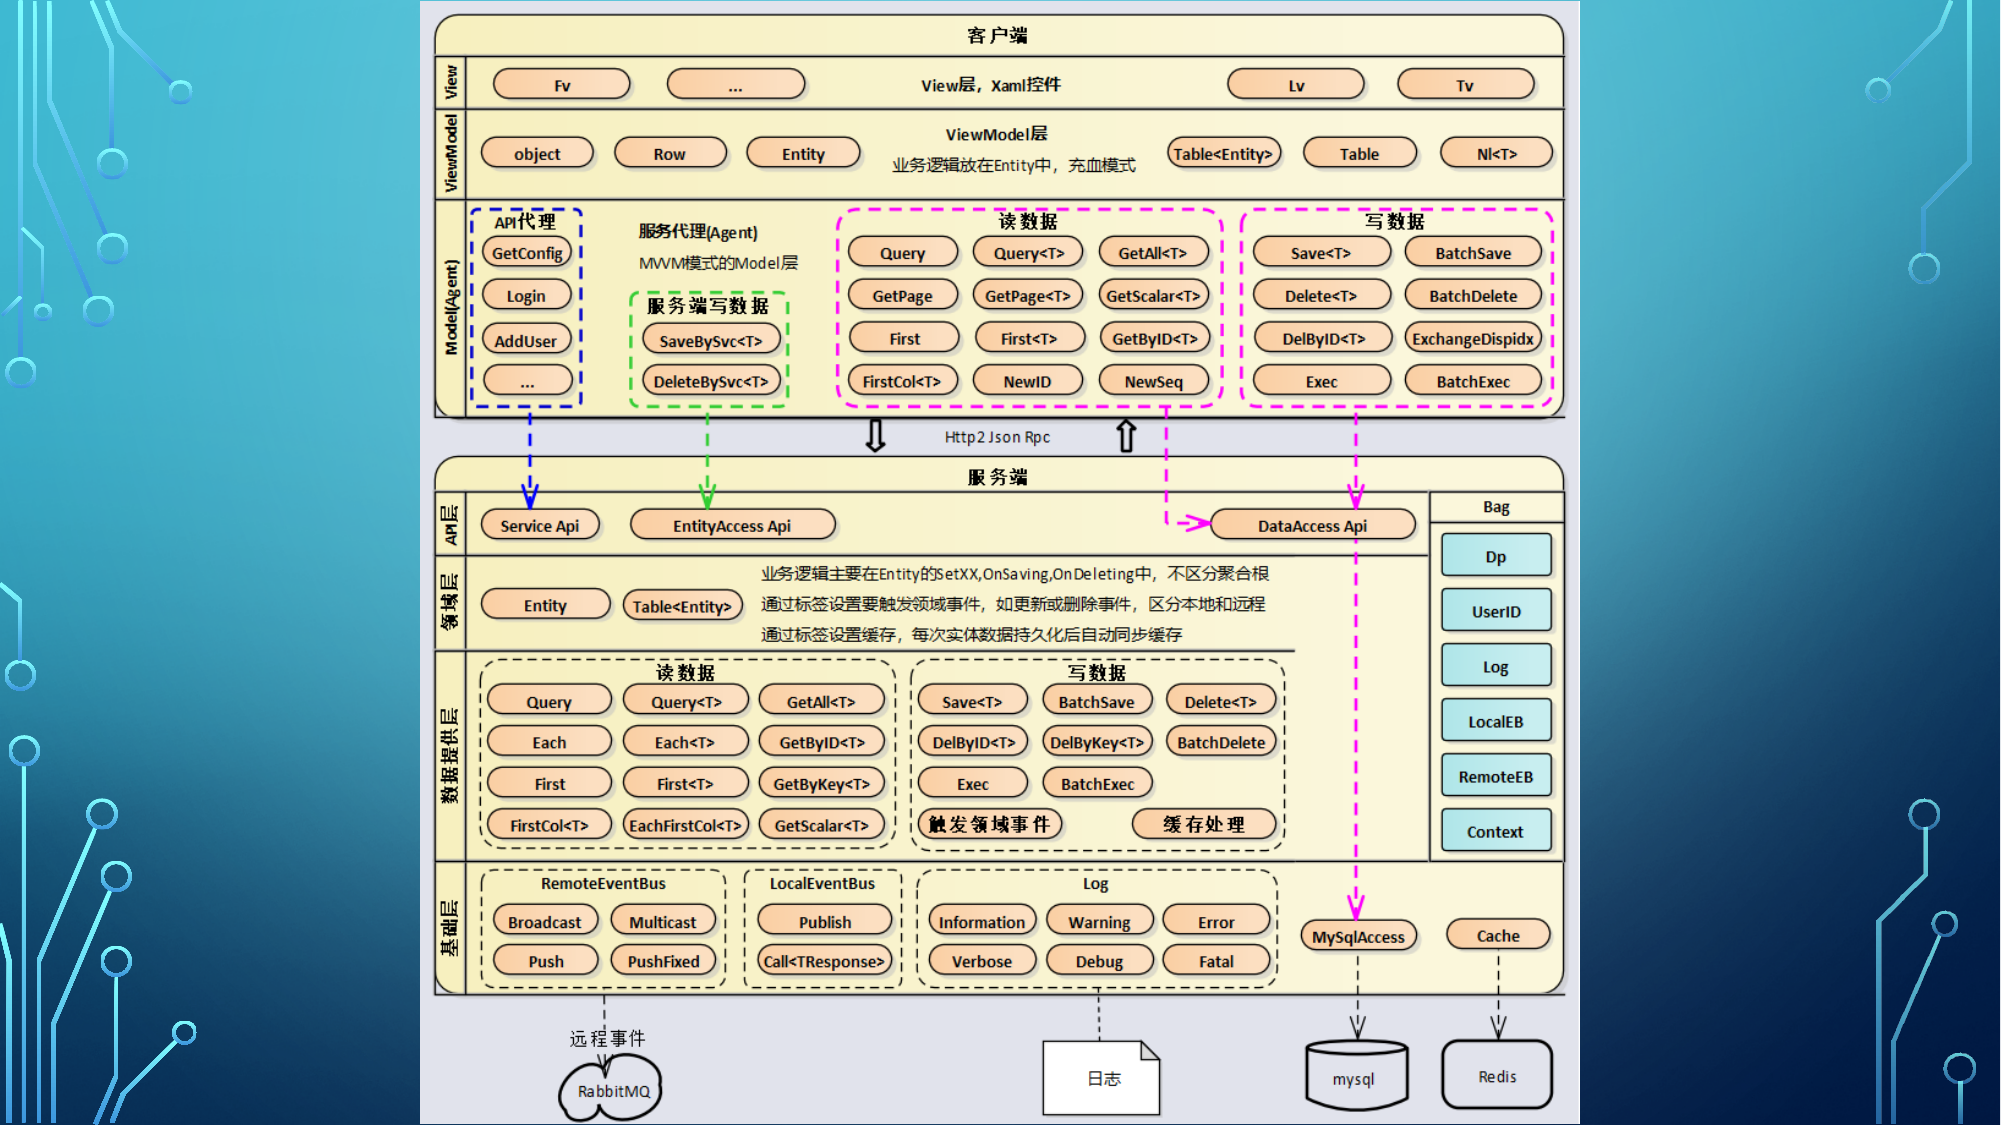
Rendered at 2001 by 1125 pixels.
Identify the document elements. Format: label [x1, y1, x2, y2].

picture [420, 1, 1580, 1124]
